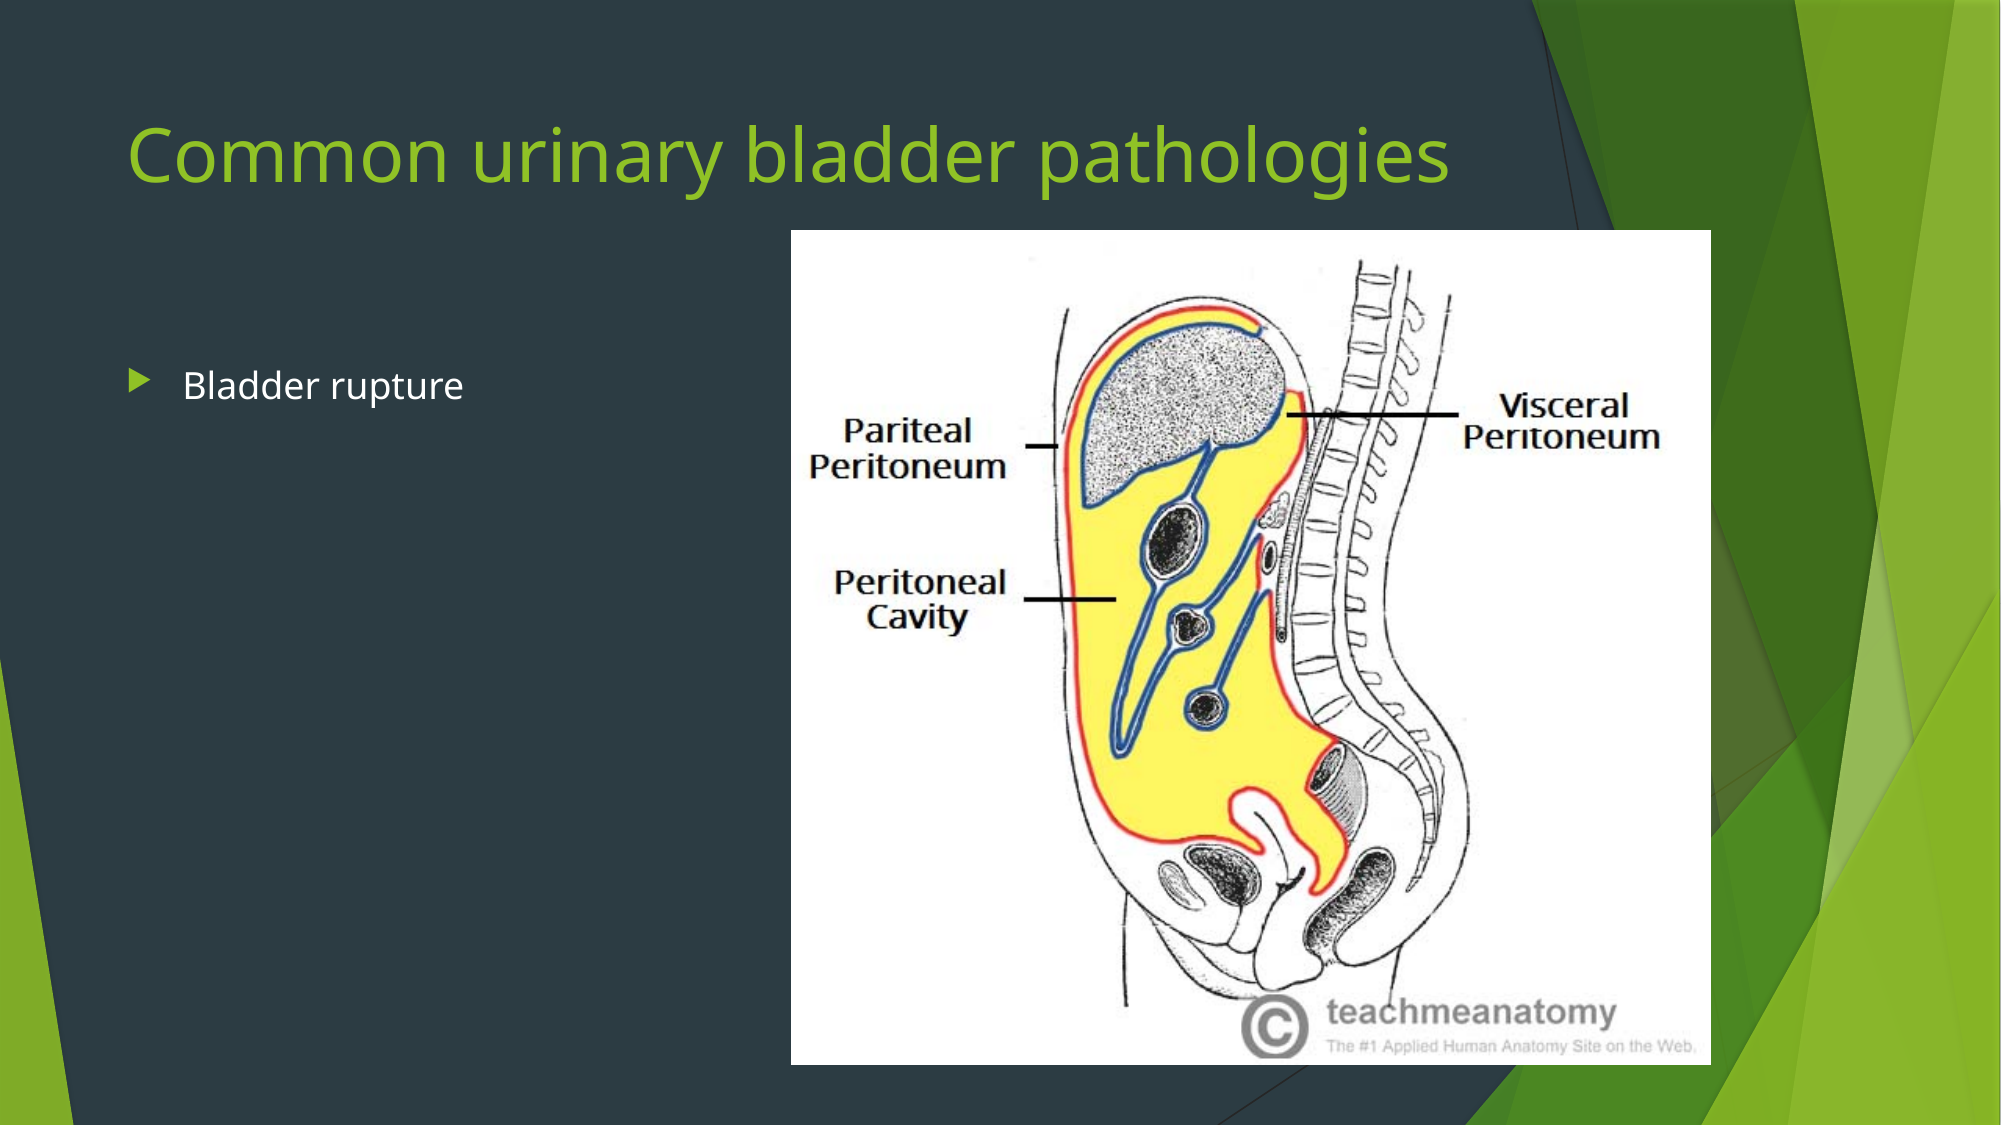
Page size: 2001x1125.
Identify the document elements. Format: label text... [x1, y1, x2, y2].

picture [790, 229, 1711, 1066]
list Bladder rupture [111, 354, 786, 992]
title Common urinary bladder pathologies [111, 99, 1522, 317]
